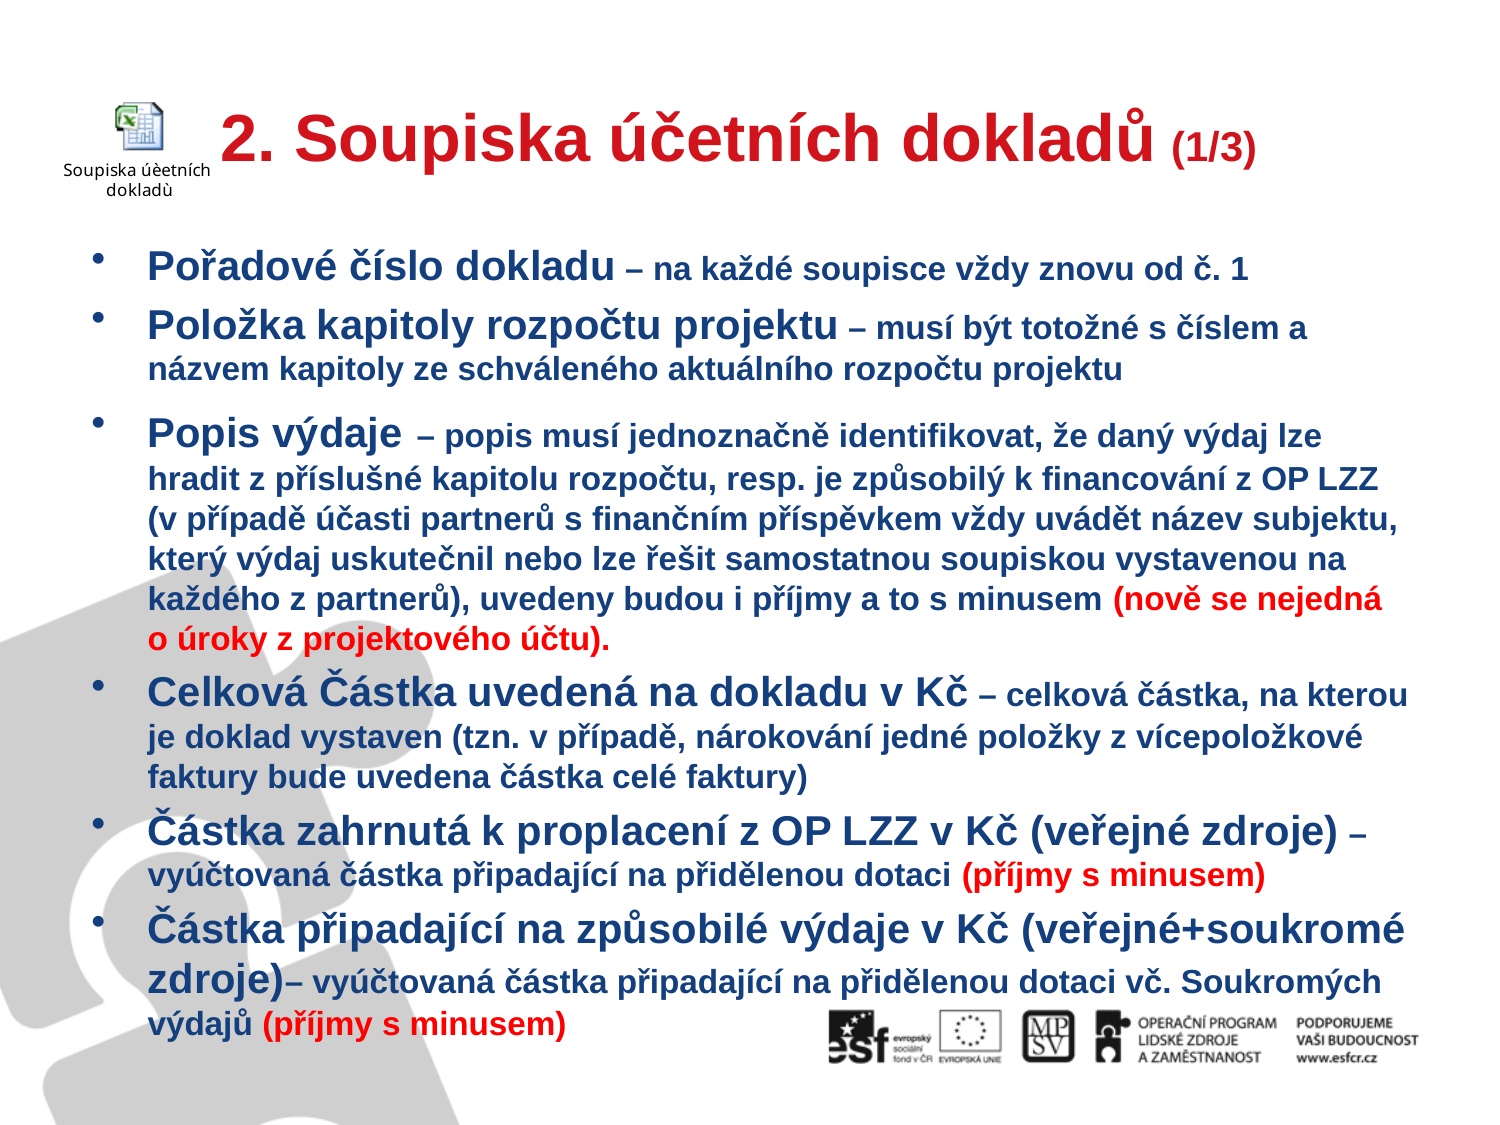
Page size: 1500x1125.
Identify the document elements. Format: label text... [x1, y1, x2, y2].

picture [0, 0, 1500, 1125]
title 2. Soupiska účetních dokladů (1/3) [76, 30, 1428, 219]
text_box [64, 101, 216, 220]
text_box Pořadové číslo dokladu – na každé soupisce vždy znovu od č. 1 Položka kapitoly rozpočtu projektu – musí být totožné s číslem a názvem kapitoly ze schváleného aktuálního rozpočtu projektu Popis výdaje – popis musí jednoznačně identifikovat, že daný výdaj lze hradit z příslušné kapitolu rozpočtu, resp. je způsobilý k financování z OP LZZ (v případě účasti partnerů s finančním příspěvkem vždy uvádět název subjektu, který výdaj uskutečnil nebo lze řešit samostatnou soupiskou vystavenou na každého z partnerů), uvedeny budou i příjmy a to s minusem (nově se nejedná o úroky z projektového účtu). Celková Částka uvedená na dokladu v Kč – celková částka, na kterou je doklad vystaven (tzn. v případě, nárokování jedné položky z vícepoložkové faktury bude uvedena částka celé faktury) Částka zahrnutá k proplacení z OP LZZ v Kč (veřejné zdroje) – vyúčtovaná částka připadající na přidělenou dotaci (příjmy s minusem) Částka připadající na způsobilé výdaje v Kč (veřejné+soukromé zdroje)– vyúčtovaná částka připadající na přidělenou dotaci vč. Soukromých výdajů (příjmy s minusem) [76, 231, 1427, 1005]
